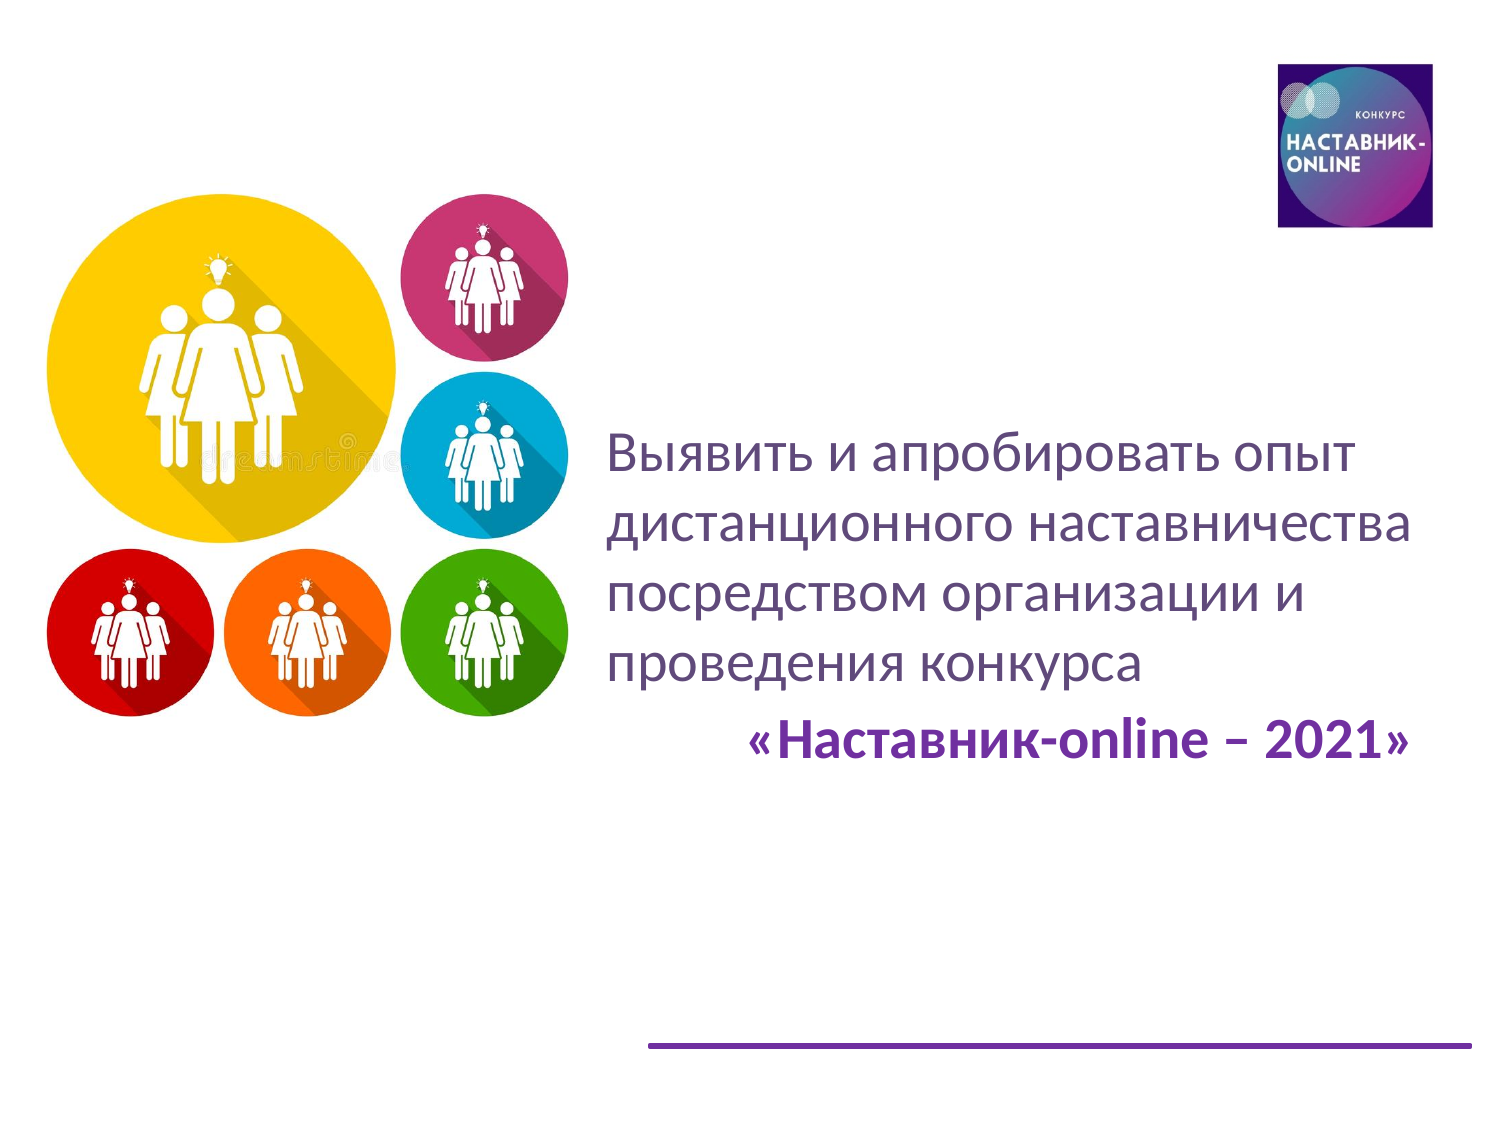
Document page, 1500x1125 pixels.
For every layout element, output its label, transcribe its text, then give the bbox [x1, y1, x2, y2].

picture [1269, 54, 1443, 235]
title Выявить и апробировать опыт дистанционного наставничества посредством организации и проведения конкурса [591, 454, 1442, 653]
text_box «Наставник-online – 2021» [731, 692, 1445, 778]
picture [34, 183, 579, 728]
text_box [648, 1043, 1472, 1049]
